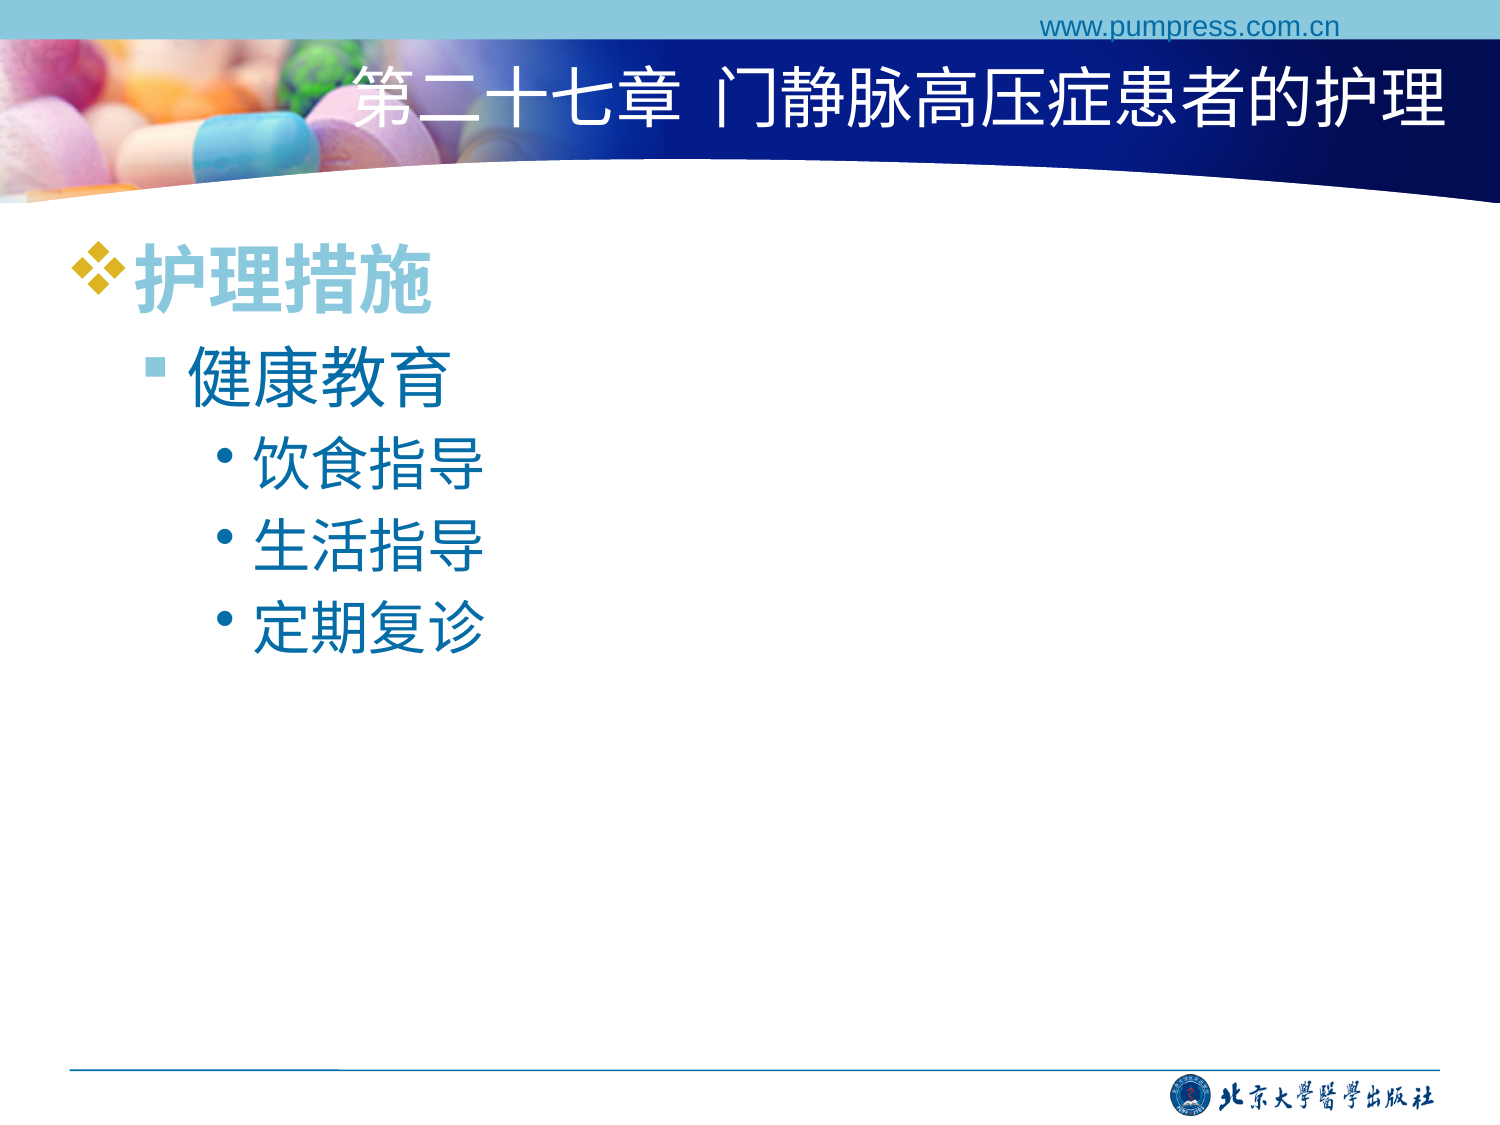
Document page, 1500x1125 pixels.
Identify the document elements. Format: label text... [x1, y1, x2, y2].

picture [1170, 1074, 1436, 1118]
title 第二十七章 门静脉高压症患者的护理 [137, 49, 1463, 143]
picture [0, 40, 1500, 203]
slide_number www.pumpress.com.cn [1025, 0, 1463, 38]
list 护理措施 健康教育 饮食指导 生活指导 定期复诊 [49, 224, 1463, 1026]
